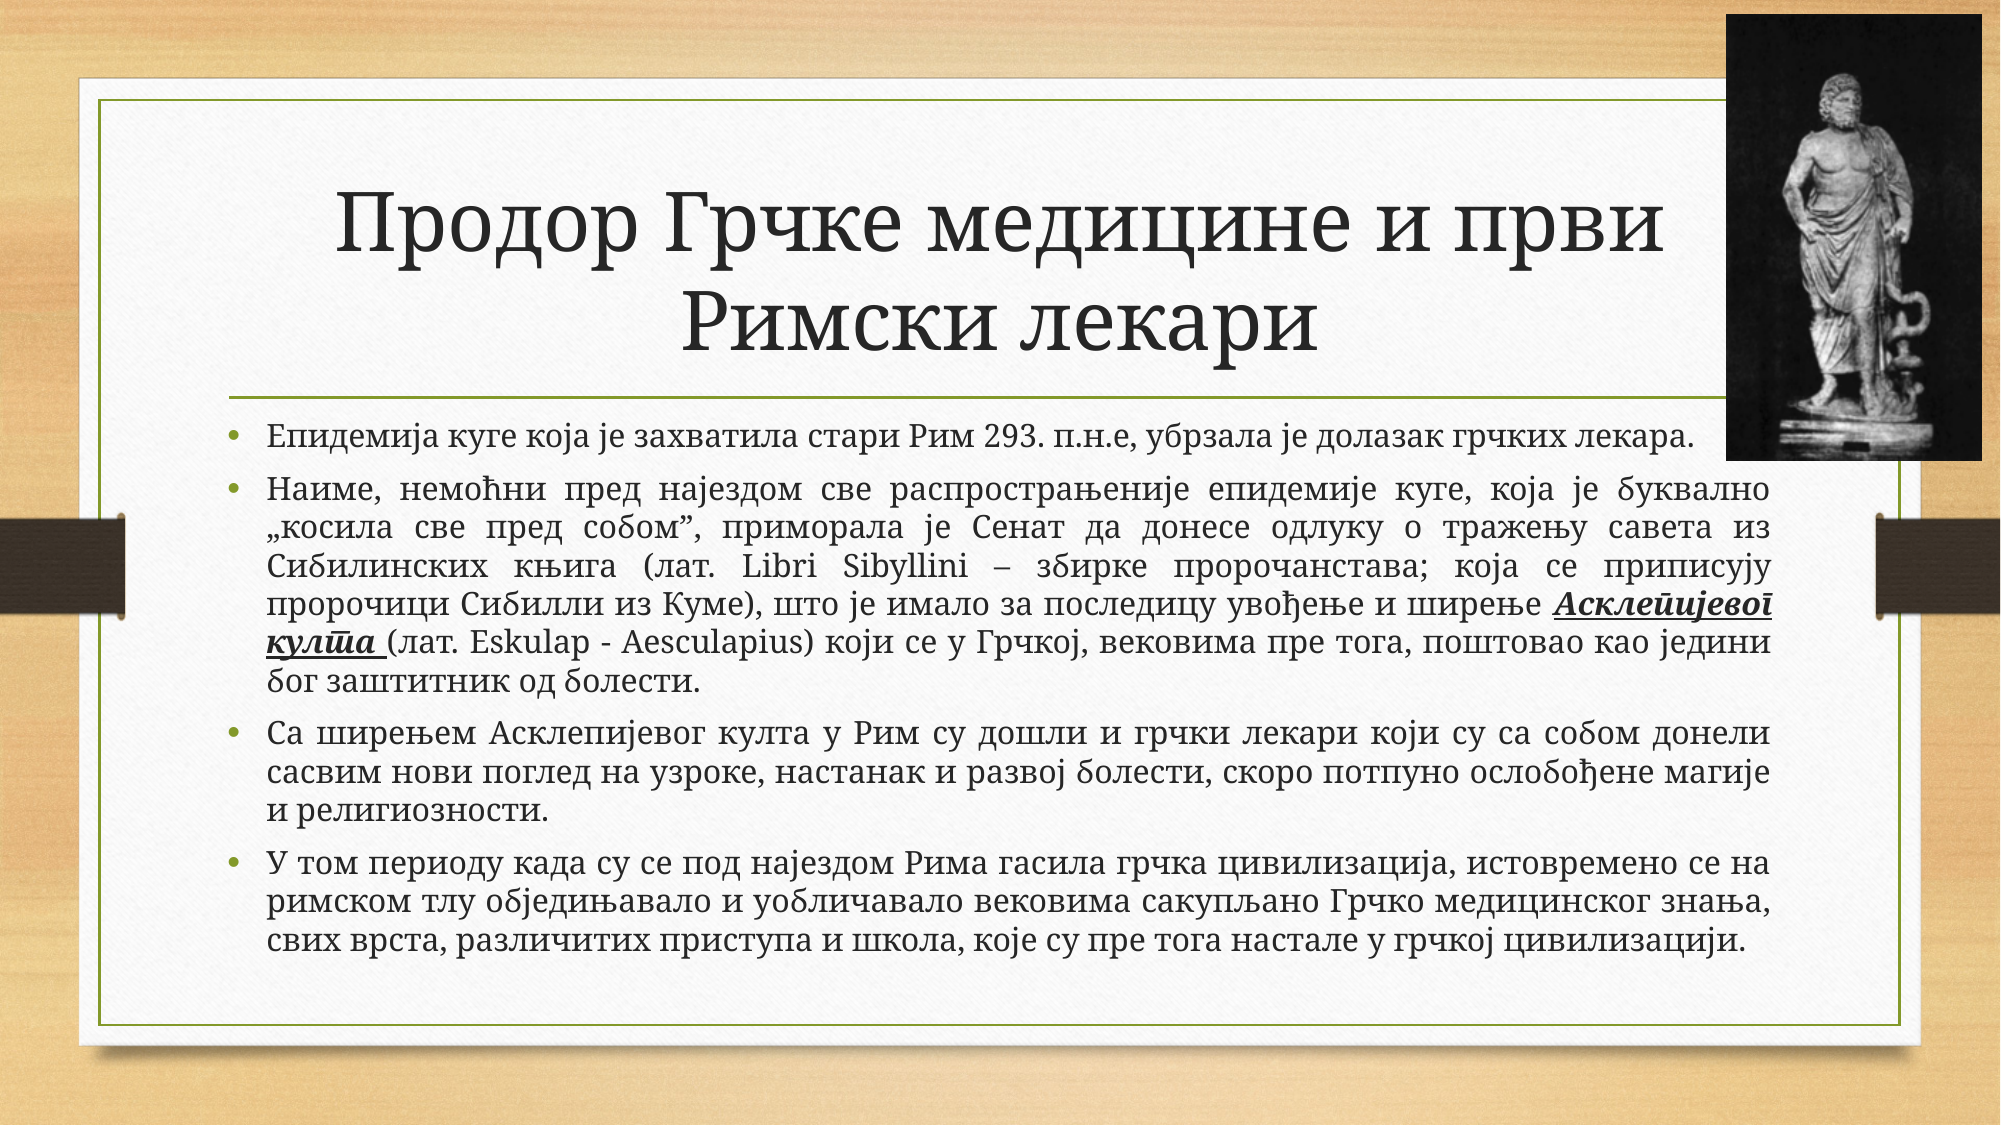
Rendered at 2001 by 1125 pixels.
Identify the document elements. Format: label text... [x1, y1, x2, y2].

list Епидемија куге која је захватила стари Рим 293. п.н.е, убрзала је долазак грчких лекара. Наиме, немоћни пред најездом све распрострањеније епидемије куге, која је буквално „косила све пред собом”, приморала је Сенат да донесе одлуку о тражењу савета из Сибилинских књига (лат. Libri Sibyllini – збирке пророчанстава; која се приписују пророчици Сибилли из Куме), што је имало за последицу увођење и ширење Асклепијевог култа (лат. Eskulap - Aesculapius) који се у Грчкој, вековима пре тога, поштовао као једини бог заштитник од болести. Са ширењем Асклепијевог култа у Рим су дошли и грчки лекари који су са собом донели сасвим нови поглед на узроке, настанак и развој болести, скоро потпуно ослобођене магије и религиозности. У том периоду када су се под најездом Рима гасила грчка цивилизација, истовремено се на римском тлу обједињавало и уобличавало вековима сакупљано Грчко медицинског знања, свих врста, различитих приступа и школа, које су пре тога настале у грчкој цивилизацији. [212, 408, 1788, 990]
picture [0, 0, 2001, 1125]
title Продор Грчке медицине и први Римски лекари [212, 161, 1725, 375]
